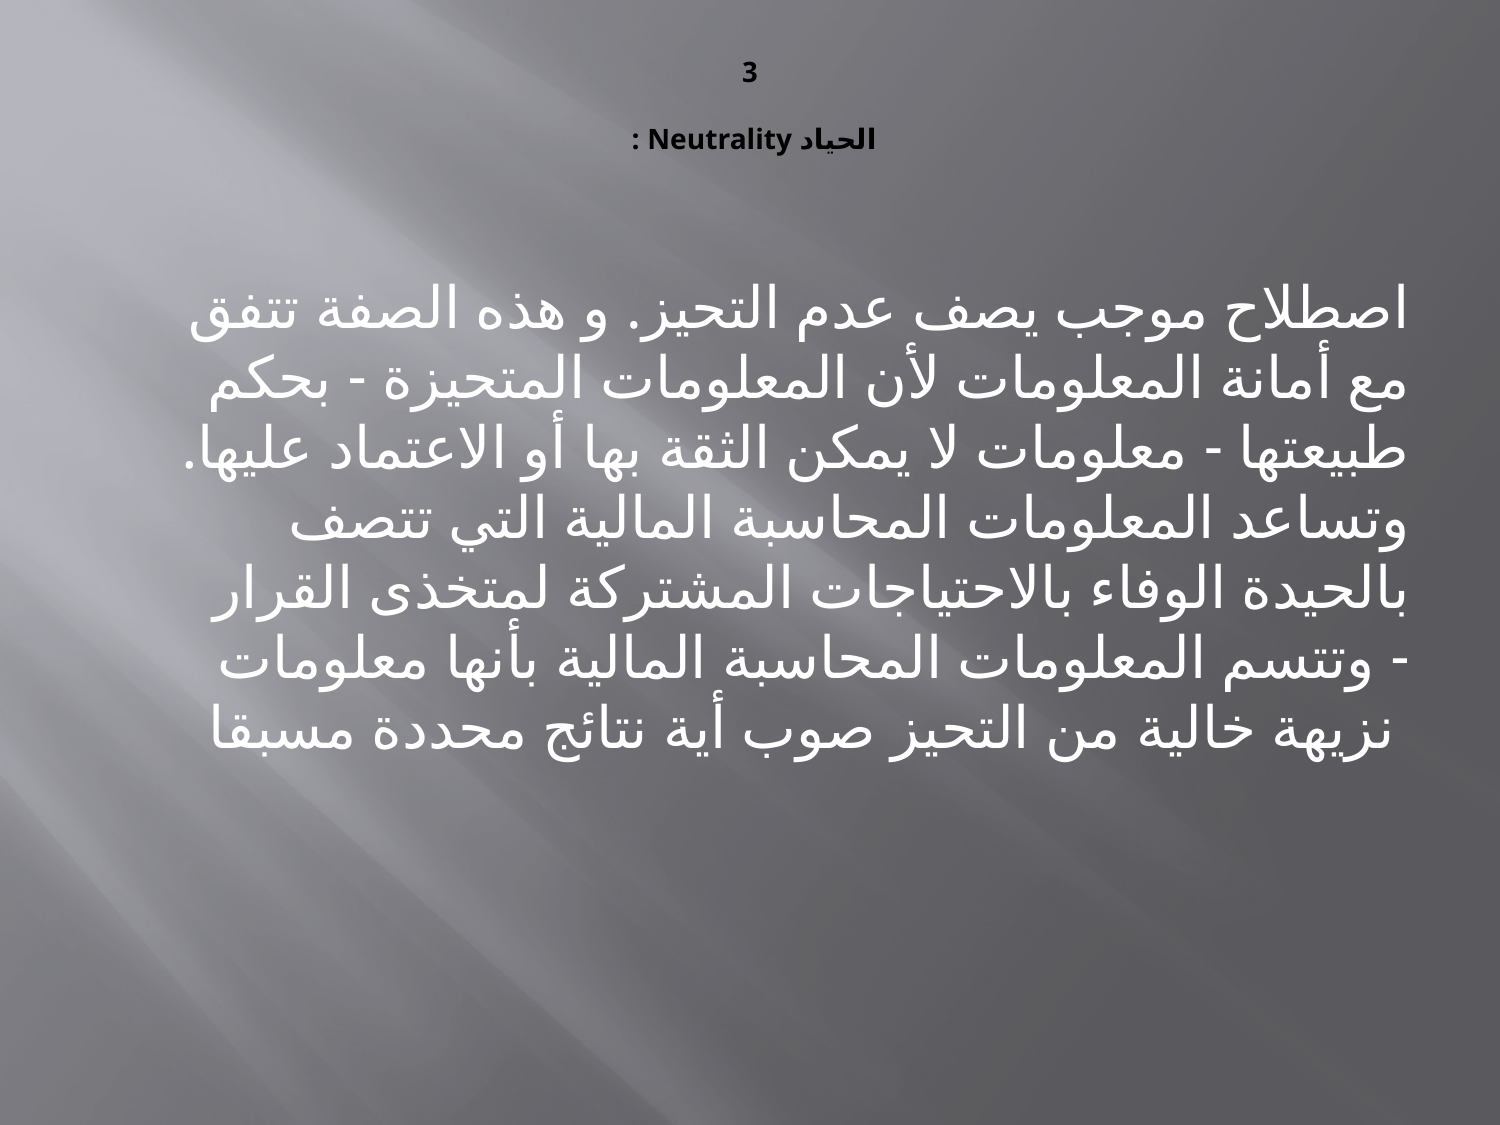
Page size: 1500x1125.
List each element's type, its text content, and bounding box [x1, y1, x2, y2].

list اصطلاح موجب يصف عدم التحيز. و هذه الصفة تتفق مع أمانة المعلومات لأن المعلومات المتحيزة - بحكم طبيعتها - معلومات لا يمكن الثقة بها أو الاعتماد عليها. وتساعد المعلومات المحاسبة المالية التي تتصف بالحيدة الوفاء بالاحتياجات المشتركة لمتخذى القرار - وتتسم المعلومات المحاسبة المالية بأنها معلومات نزيهة خالية من التحيز صوب أية نتائج محددة مسبقا [75, 262, 1425, 1035]
title 3 الحياد Neutrality : [75, 45, 1425, 233]
